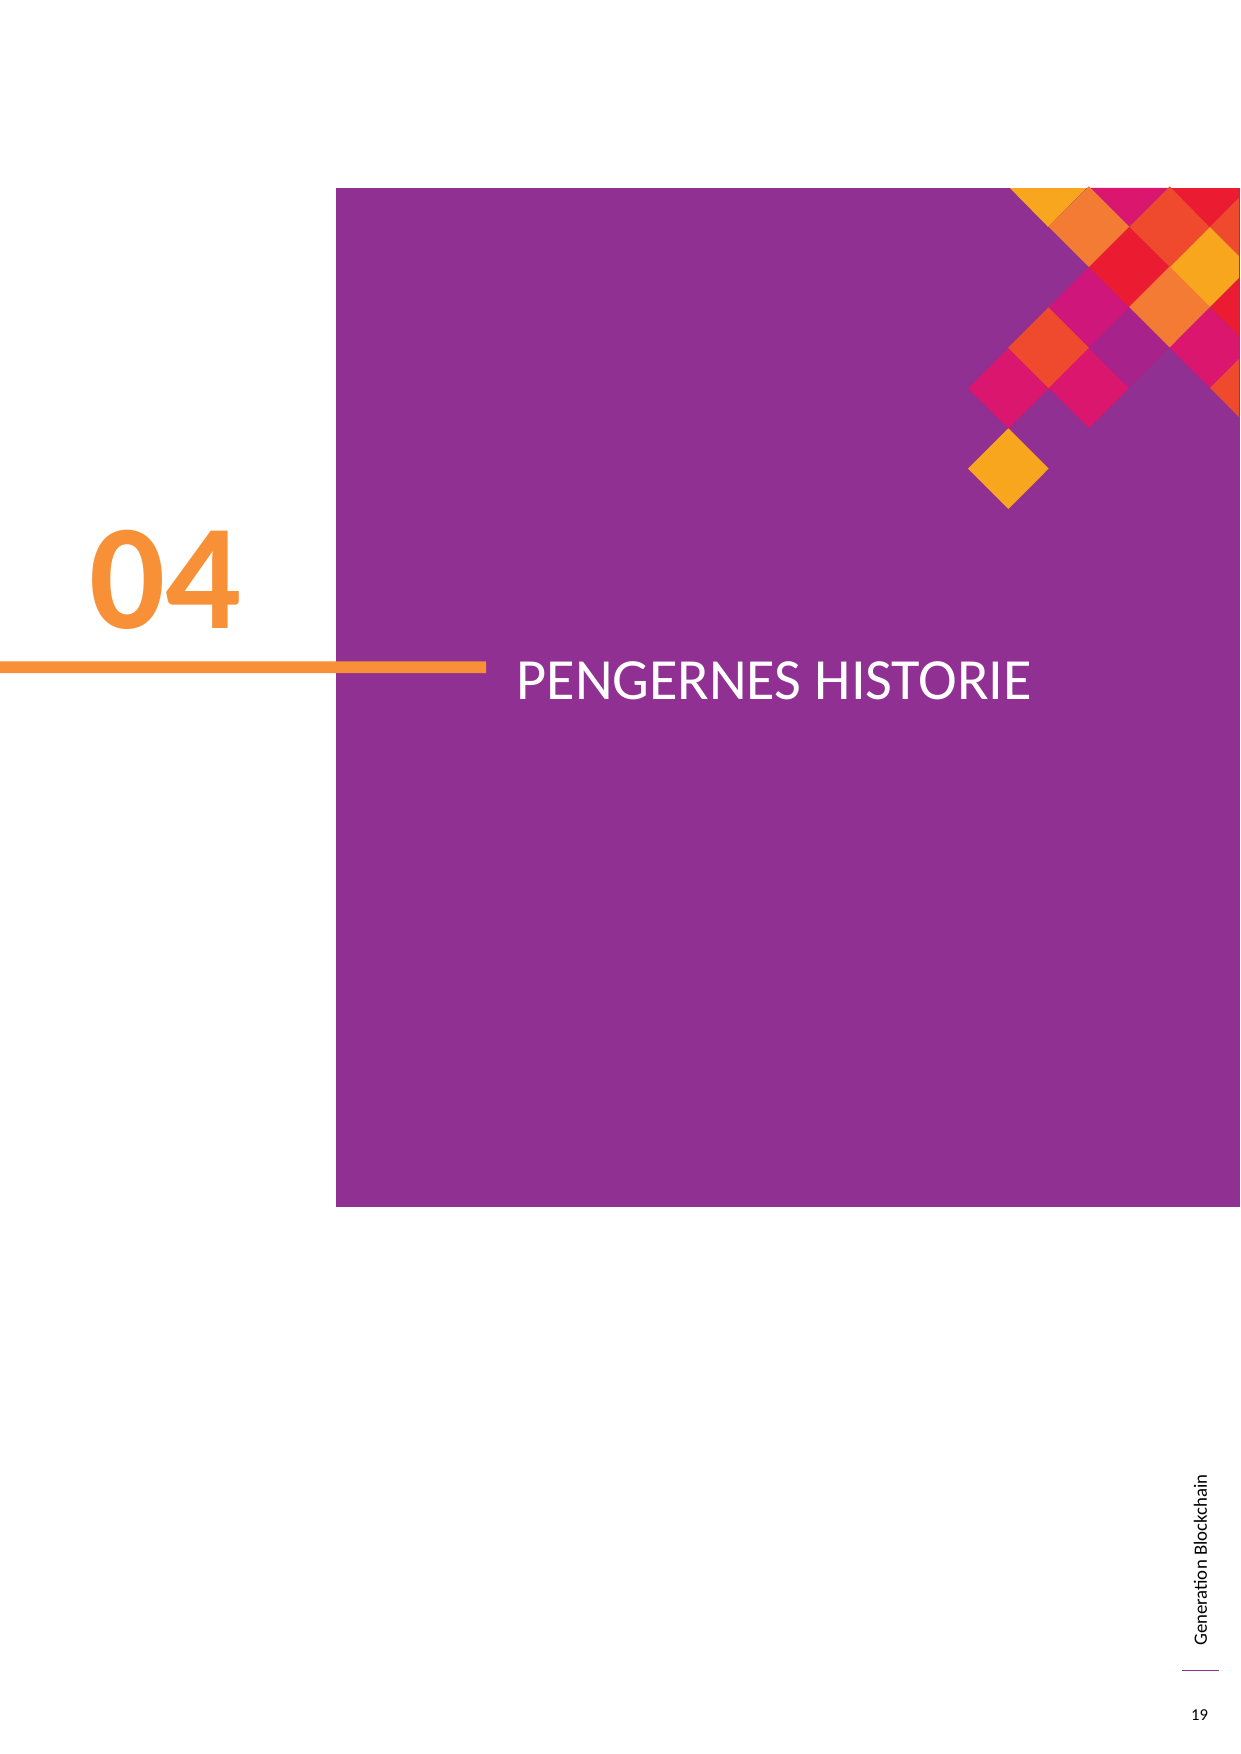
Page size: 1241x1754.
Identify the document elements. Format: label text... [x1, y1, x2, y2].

list 04 [74, 471, 375, 727]
list PENGERNES HISTORIE [501, 634, 1074, 813]
slide_number 19 [1170, 1692, 1229, 1736]
